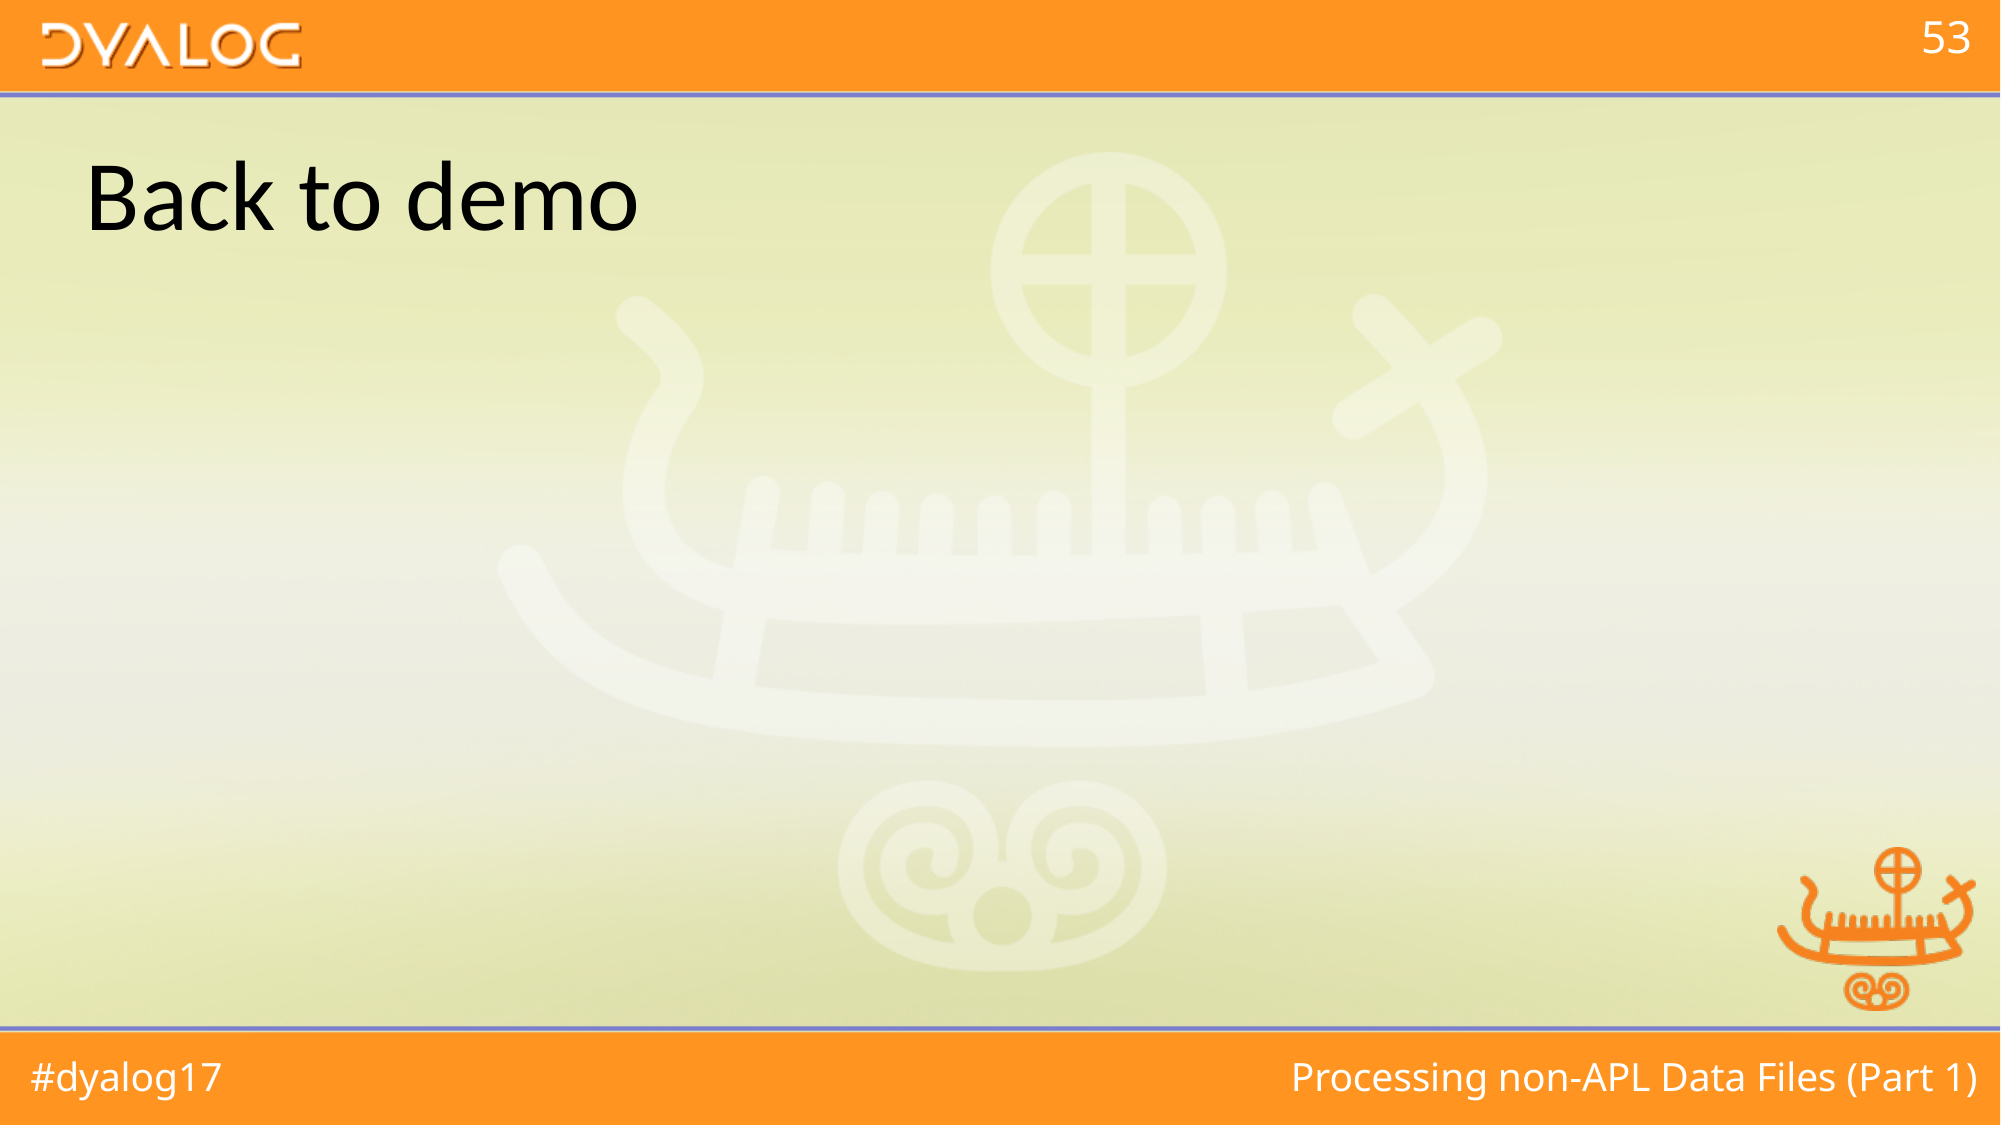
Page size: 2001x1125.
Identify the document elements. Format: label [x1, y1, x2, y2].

picture [0, 0, 2001, 1125]
title [70, 125, 1900, 256]
